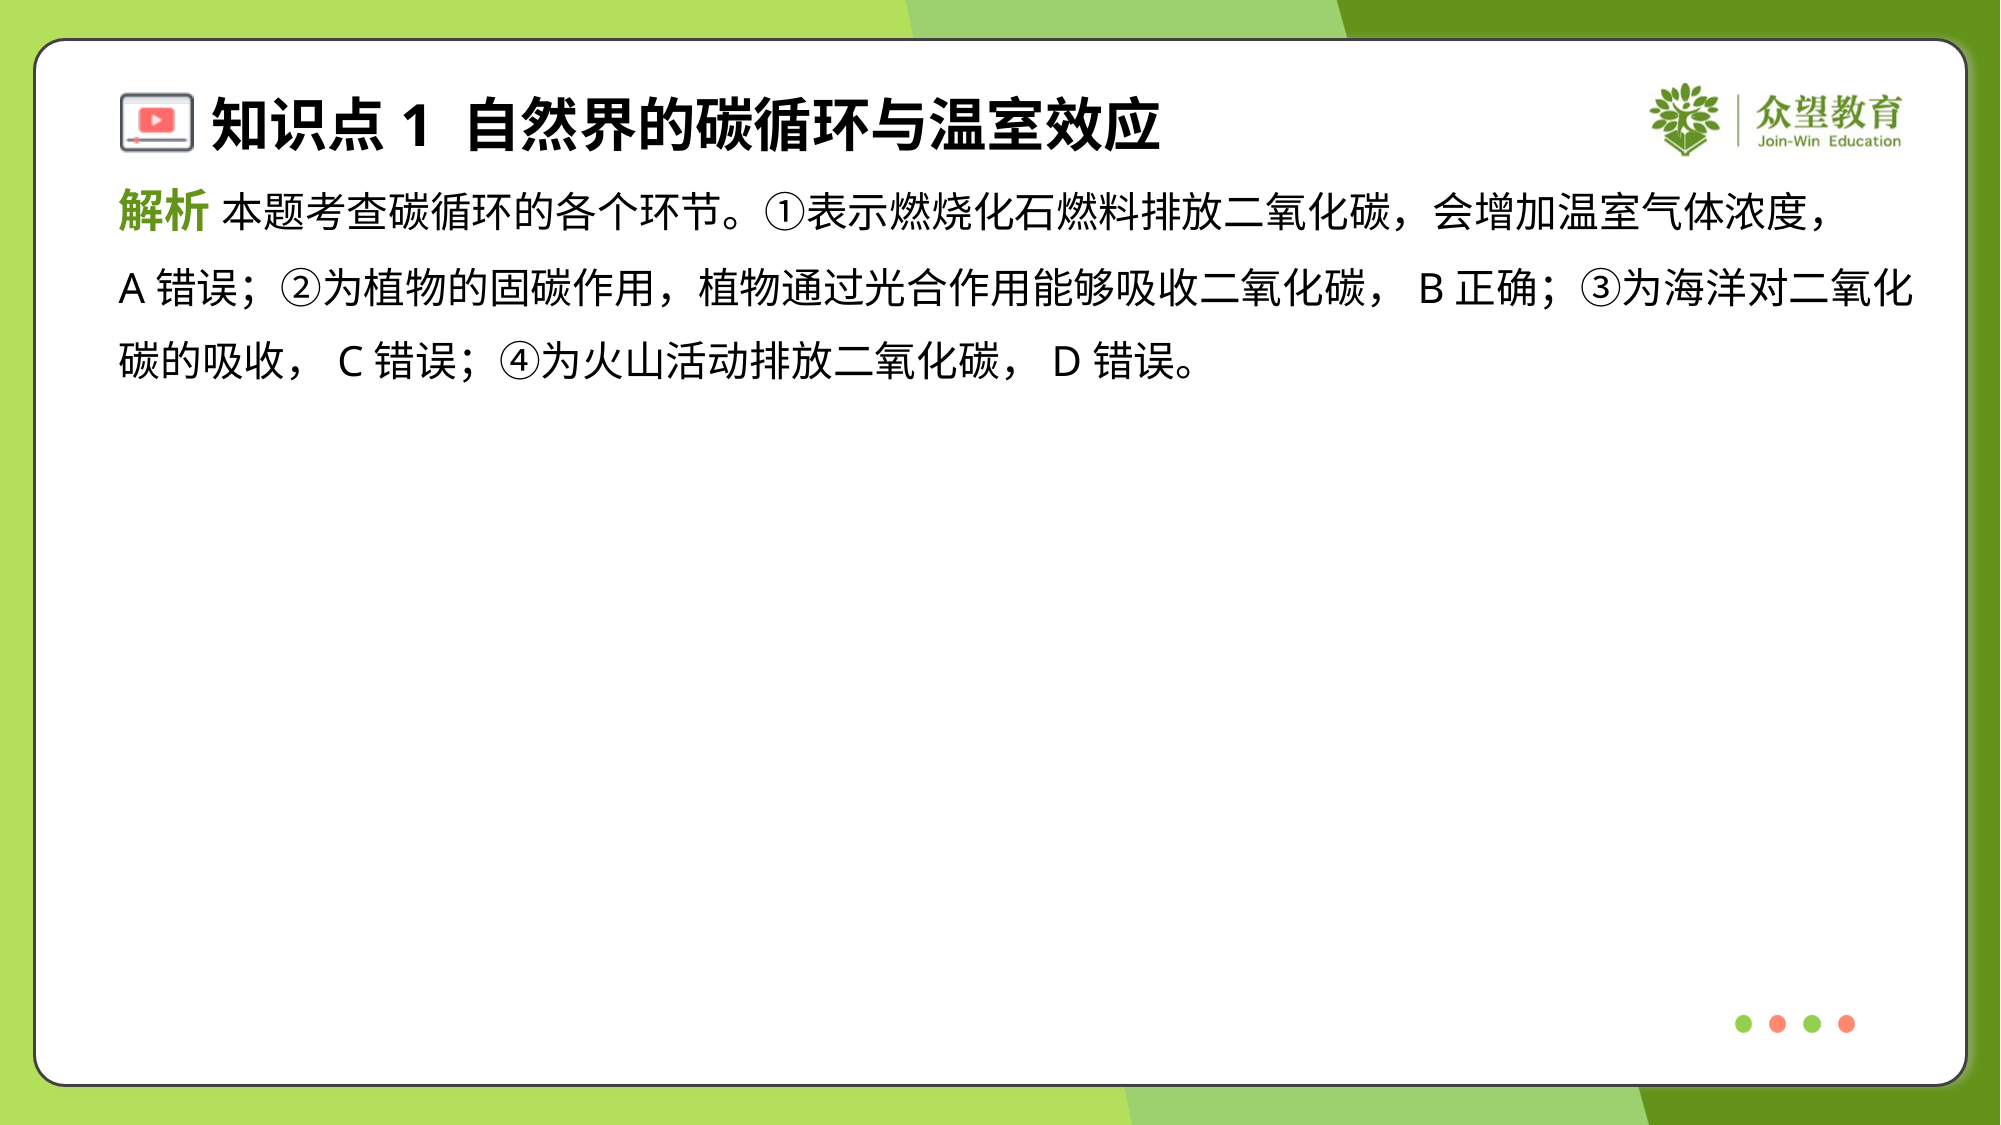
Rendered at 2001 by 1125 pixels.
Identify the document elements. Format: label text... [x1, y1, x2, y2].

text_box 解析 本题考查碳循环的各个环节。①表示燃烧化石燃料排放二氧化碳，会增加温室气体浓度， A错误；②为植物的固碳作用，植物通过光合作用能够吸收二氧化碳，B正确；③为海洋对二氧化 碳的吸收，C错误；④为火山活动排放二氧化碳，D错误。 [118, 159, 1883, 377]
picture [0, 0, 2000, 1125]
